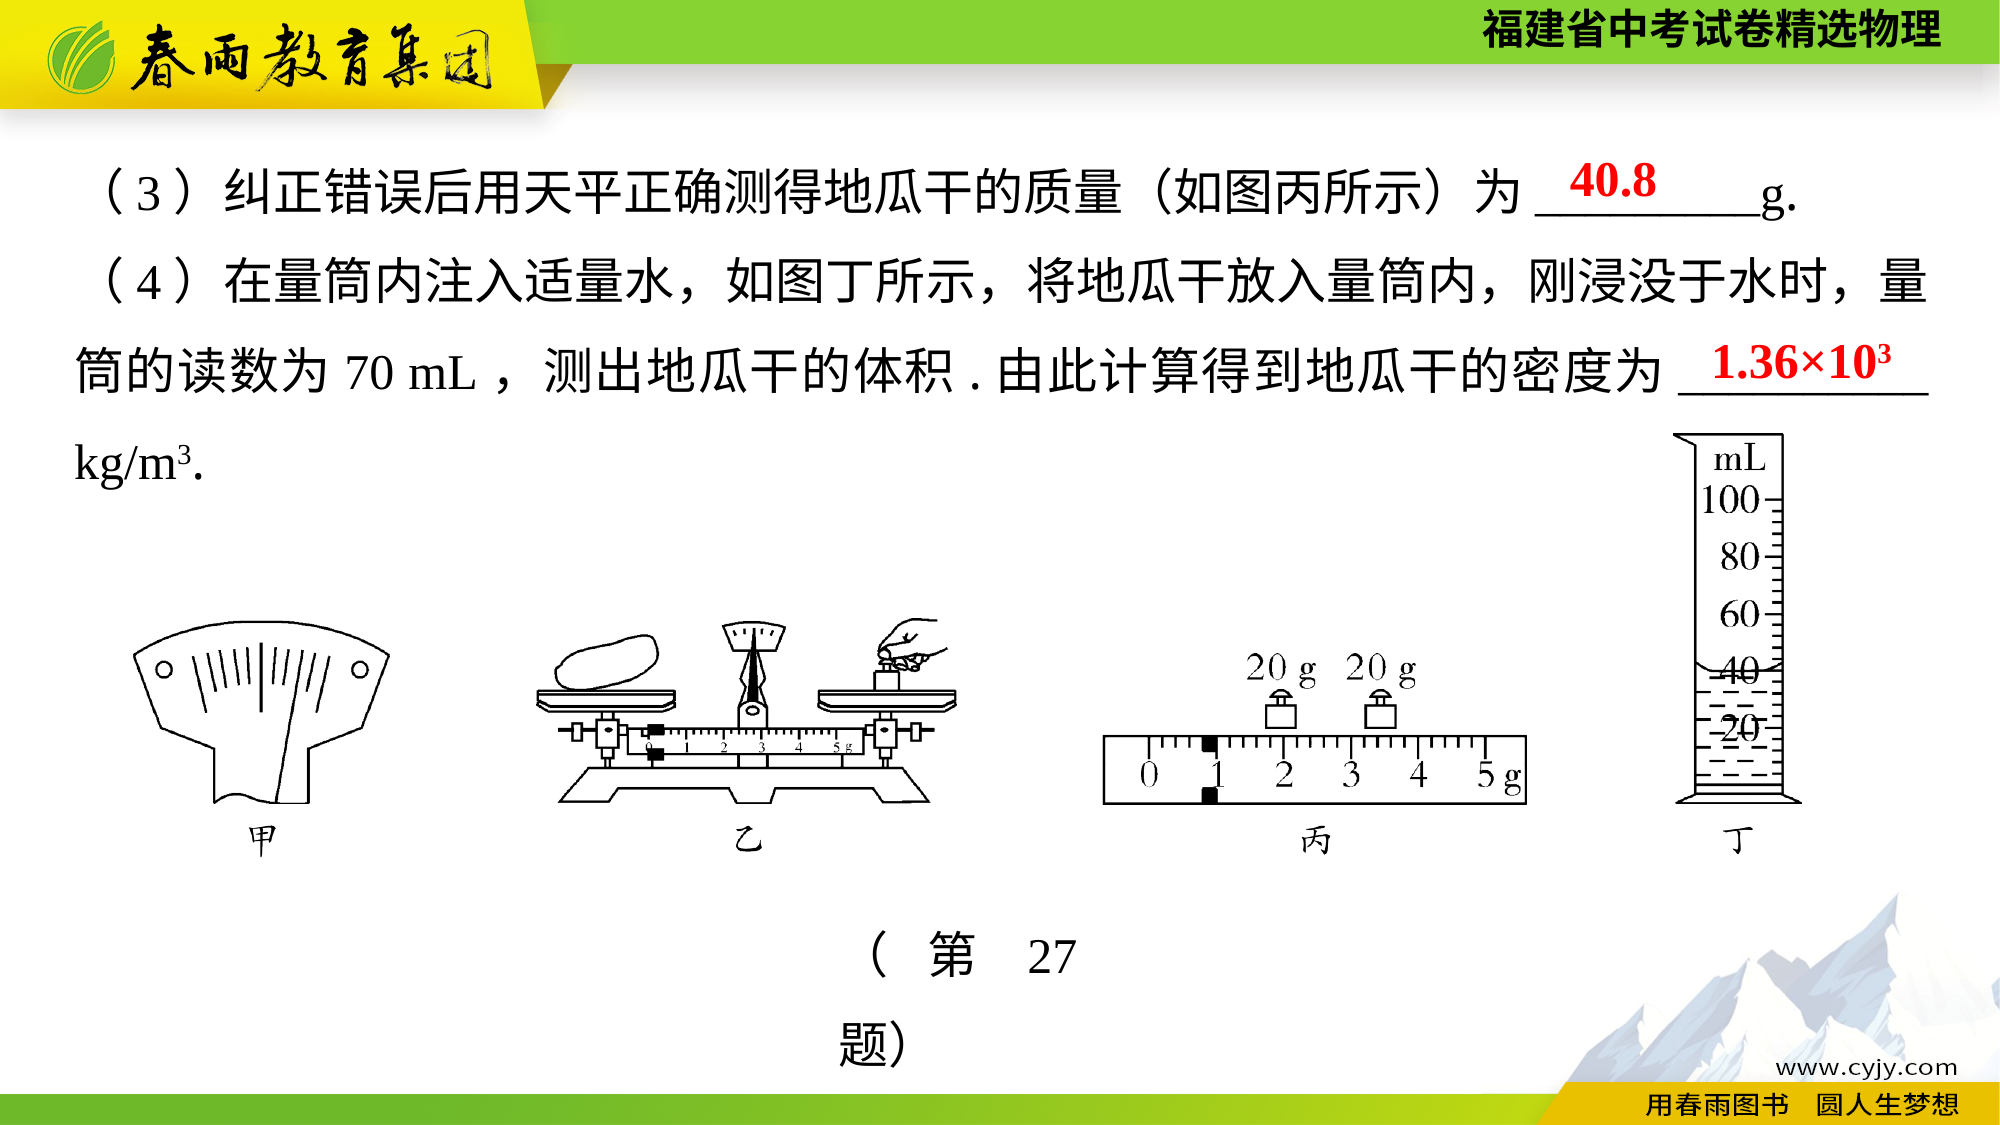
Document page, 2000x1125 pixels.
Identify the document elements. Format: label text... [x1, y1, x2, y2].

picture [0, 0, 2000, 1125]
text_box 40.8 [1555, 138, 1673, 214]
text_box 1.36×103 [1696, 321, 1969, 396]
list （3）纠正错误后用天平正确测得地瓜干的质量（如图丙所示）为_________g. （4）在量筒内注入适量水，如图丁所示，将地瓜干放入量筒内，刚浸没于水时，量筒的读数为70 mL，测出地瓜干的体积.由此计算得到地瓜干的密度为__________ kg/m3. [59, 122, 1944, 502]
text_box （第27题） [824, 886, 1104, 991]
